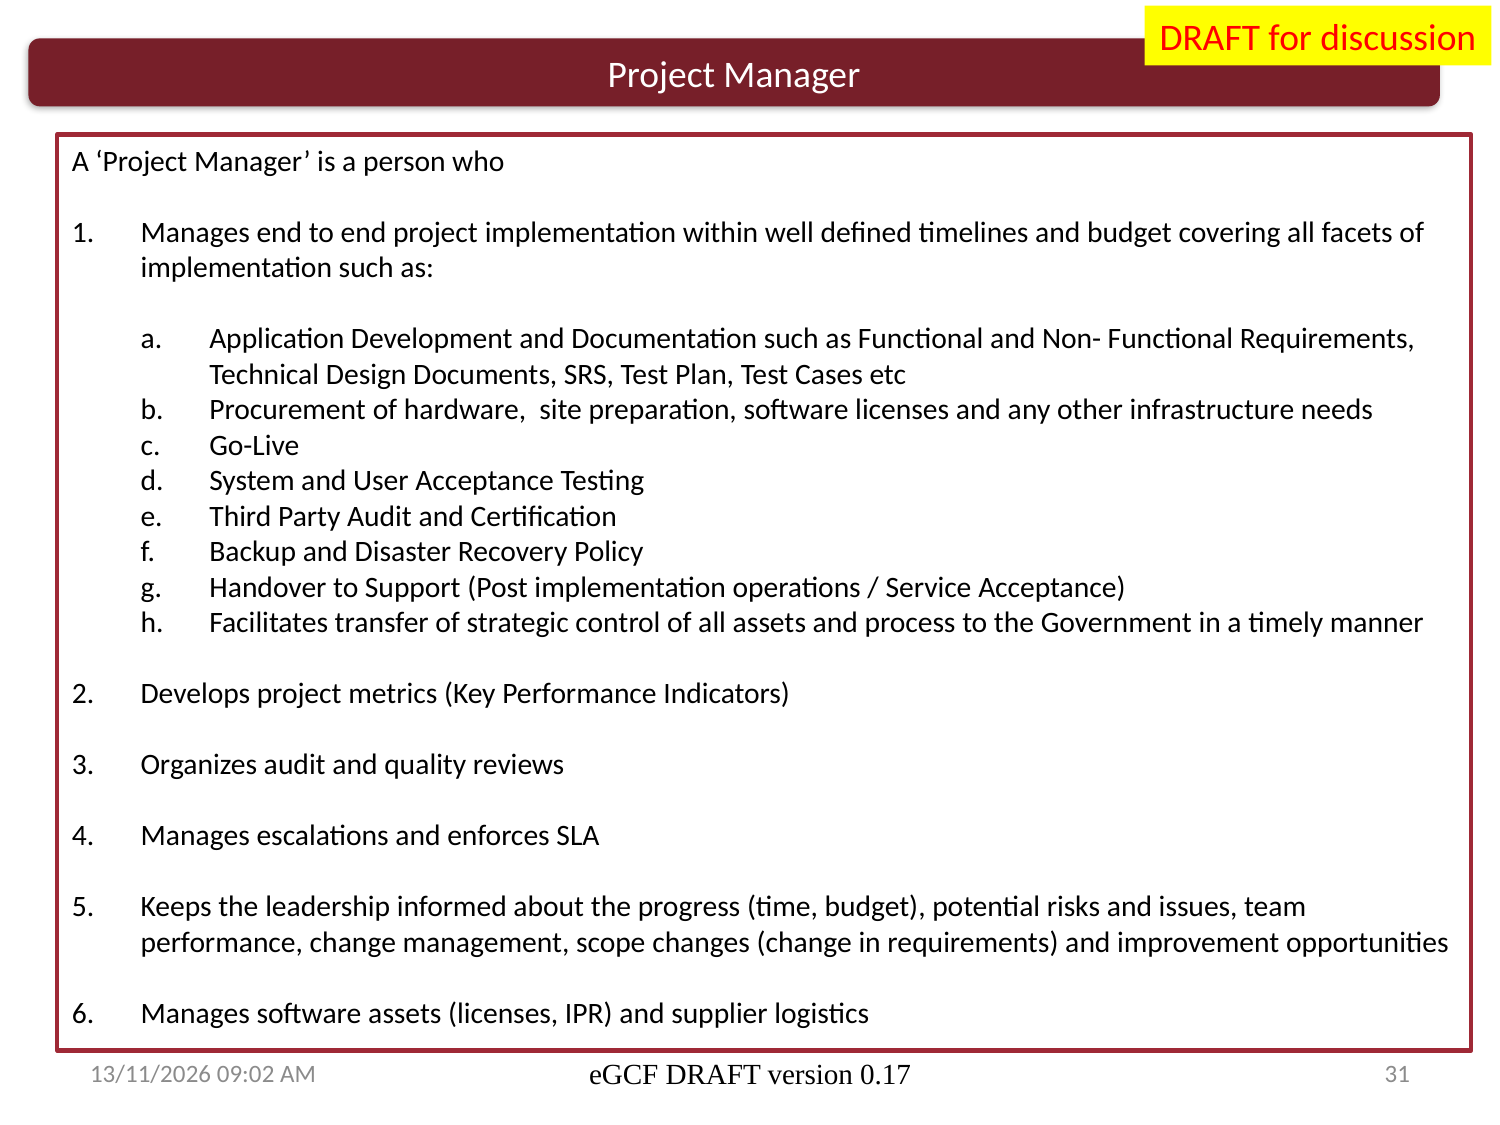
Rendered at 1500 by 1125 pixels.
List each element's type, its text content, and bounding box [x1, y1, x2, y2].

text_box DRAFT for discussion [1144, 5, 1492, 66]
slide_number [75, 1042, 425, 1103]
slide_number 31 [1074, 1042, 1425, 1103]
footer eGCF DRAFT version 0.17 [512, 1042, 988, 1103]
text_box Project Manager [27, 37, 1441, 108]
text_box A ‘Project Manager’ is a person who Manages end to end project implementation within well defined timelines and budget covering all facets of implementation such as: Application Development and Documentation such as Functional and Non- Functional Requirements, Technical Design Documents, SRS, Test Plan, Test Cases etc Procurement of hardware, site preparation, software licenses and any other infrastructure needs Go-Live System and User Acceptance Testing Third Party Audit and Certification Backup and Disaster Recovery Policy Handover to Support (Post implementation operations / Service Acceptance) Facilitates transfer of strategic control of all assets and process to the Government in a timely manner Develops project metrics (Key Performance Indicators) Organizes audit and quality reviews Manages escalations and enforces SLA Keeps the leadership informed about the progress (time, budget), potential risks and issues, team performance, change management, scope changes (change in requirements) and improvement opportunities Manages software assets (licenses, IPR) and supplier logistics [55, 132, 1473, 1053]
